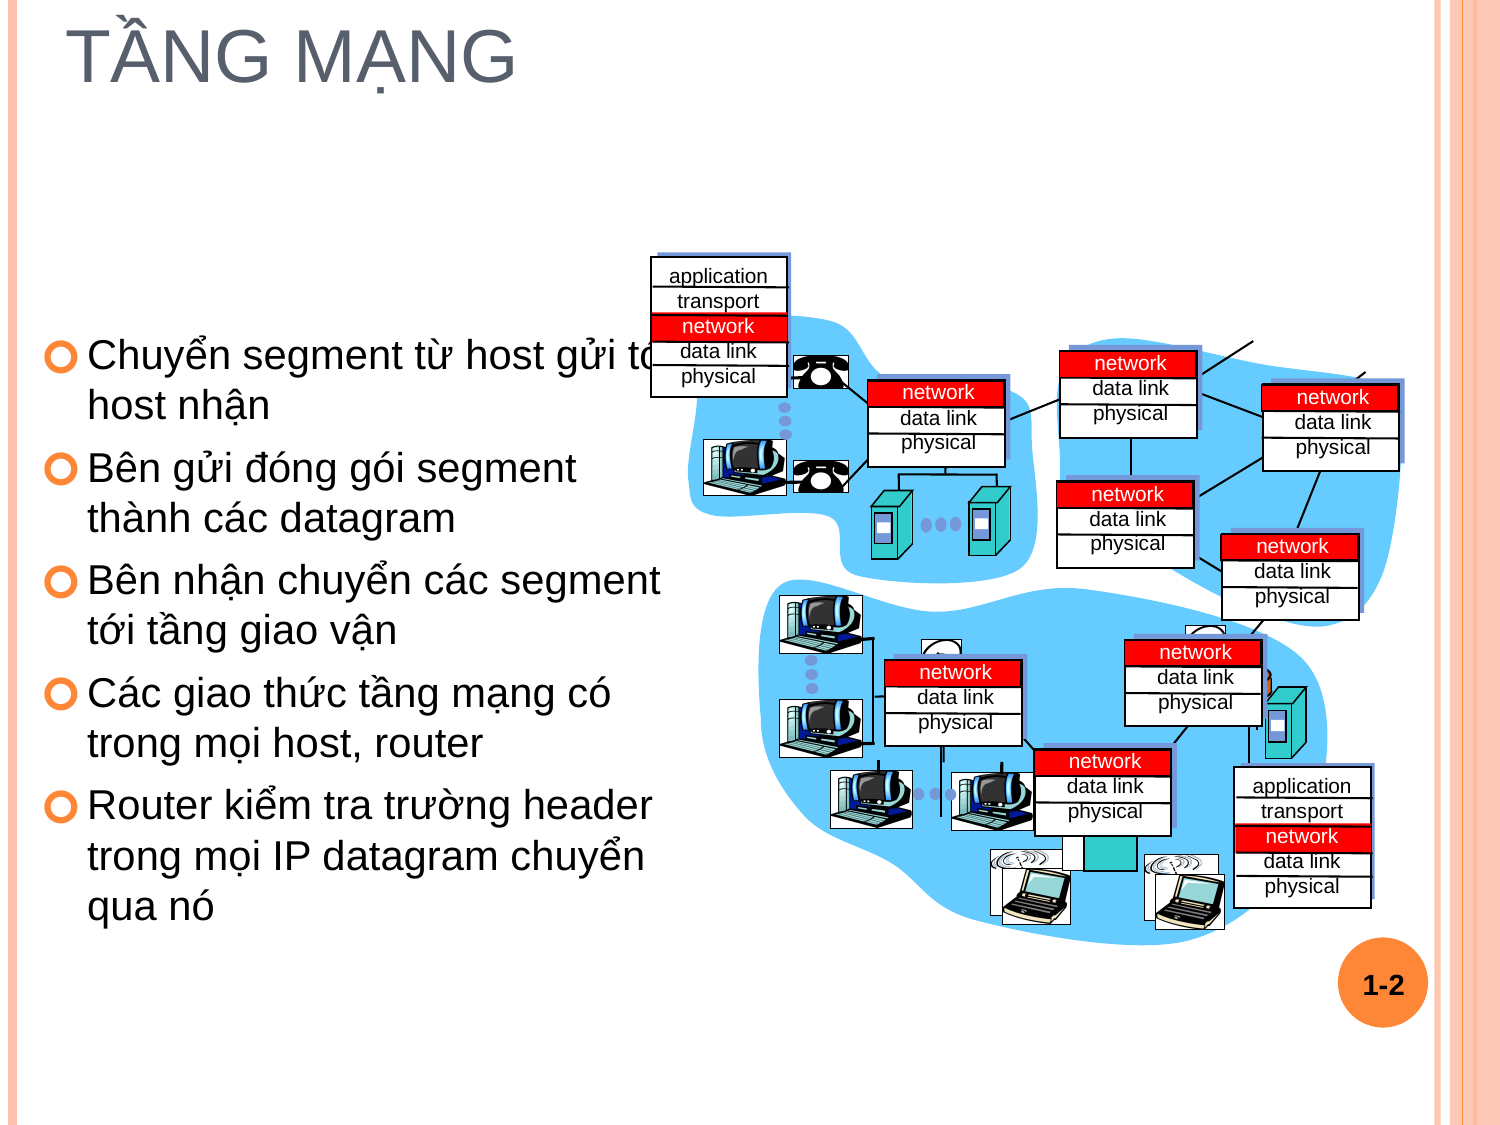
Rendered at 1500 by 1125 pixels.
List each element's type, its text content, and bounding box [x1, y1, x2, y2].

slide_number 1-‹#› [1333, 940, 1434, 1026]
list Chuyển segment từ host gửi tới host nhận Bên gửi đóng gói segment thành các datagram Bên nhận chuyển các segment tới tầng giao vận Các giao thức tầng mạng có trong mọi host, router Router kiểm tra trường header trong mọi IP datagram chuyển qua nó [27, 320, 698, 1026]
title Tầng mạng [50, 0, 1425, 188]
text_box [637, 252, 1414, 956]
